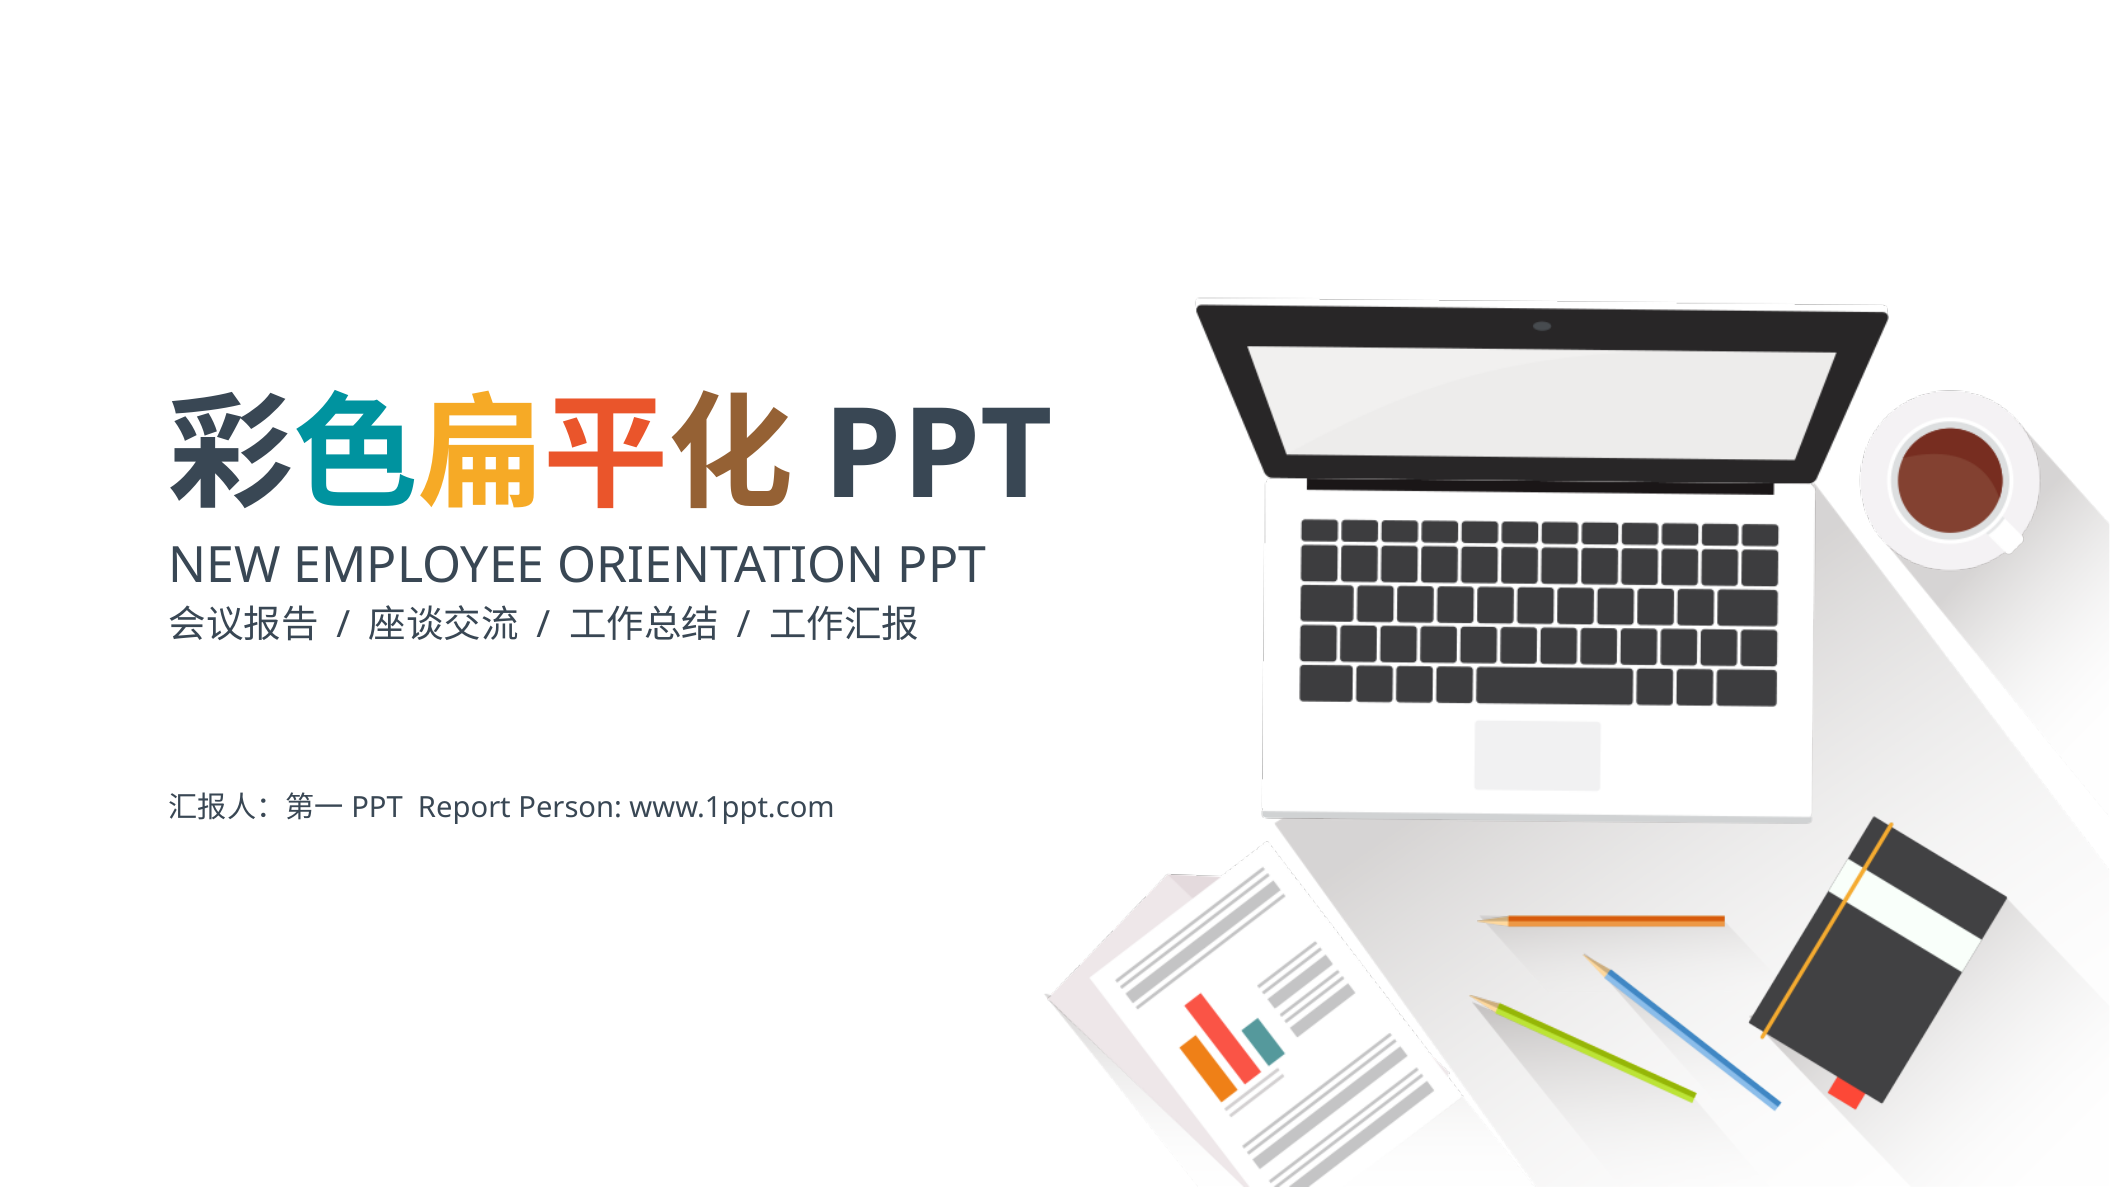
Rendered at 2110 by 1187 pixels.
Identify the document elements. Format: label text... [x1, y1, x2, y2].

text_box 汇报人：第一PPT Report Person: www.1ppt.com [168, 788, 854, 824]
text_box NEW EMPLOYEE ORIENTATION PPT 会议报告 / 座谈交流 / 工作总结 / 工作汇报 [168, 532, 1025, 645]
picture [1025, 274, 2110, 1187]
text_box 彩色扁平化PPT [168, 372, 1025, 523]
